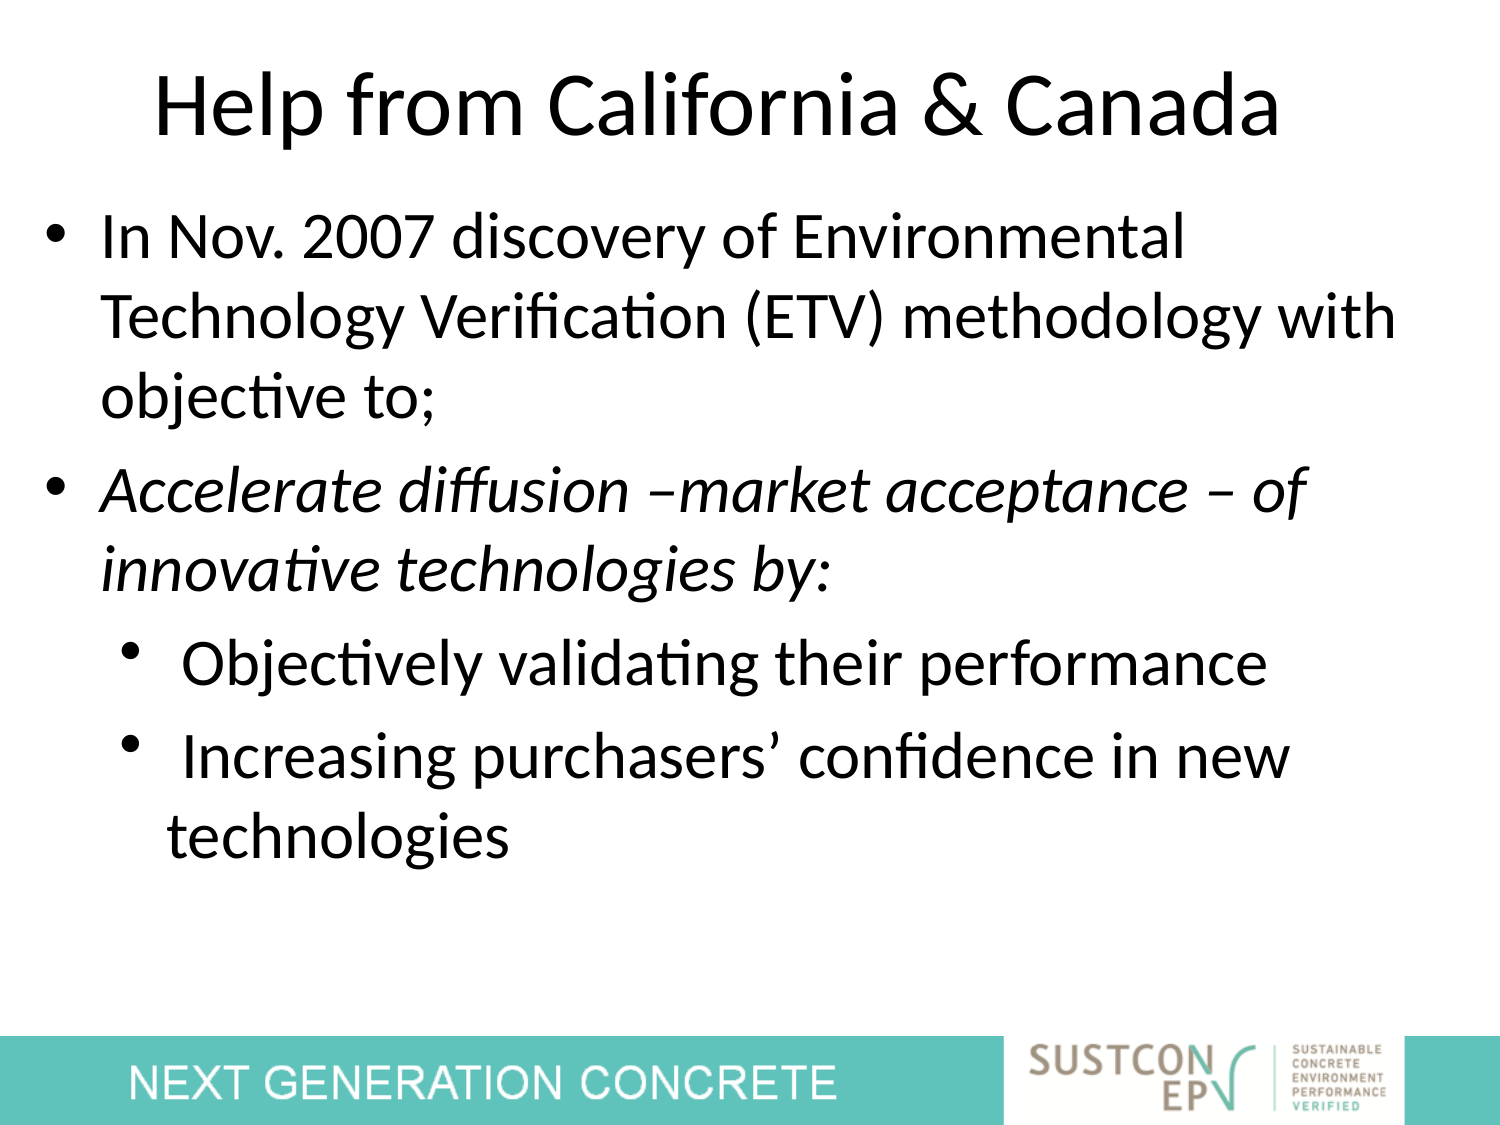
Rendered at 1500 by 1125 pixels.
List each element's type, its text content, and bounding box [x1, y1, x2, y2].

picture [0, 1036, 1500, 1125]
title Help from California & Canada [0, 24, 1438, 173]
list In Nov. 2007 discovery of Environmental Technology Verification (ETV) methodology with objective to; Accelerate diffusion –market acceptance – of innovative technologies by: Objectively validating their performance Increasing purchasers’ confidence in new technologies [29, 184, 1471, 1035]
